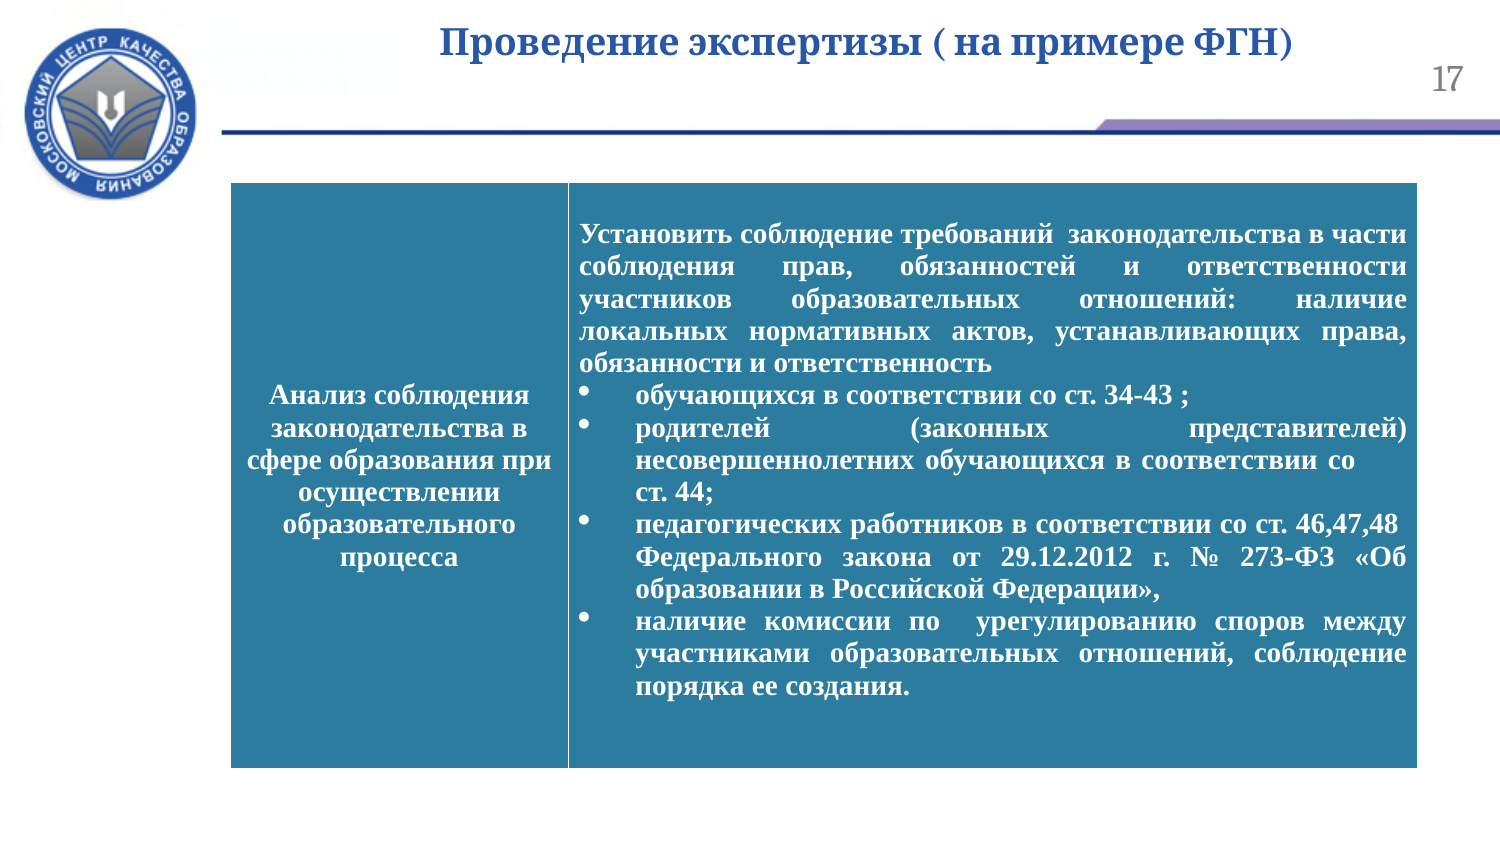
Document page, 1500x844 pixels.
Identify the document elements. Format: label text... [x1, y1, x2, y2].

table_header Установить соблюдение требований законодательства в части соблюдения прав, обязанностей и ответственности участников образовательных отношений: наличие локальных нормативных актов, устанавливающих права, обязанности и ответственность обучающихся в соответствии со ст. 34-43 ; родителей (законных представителей) несовершеннолетних обучающихся в соответствии со ст. 44; педагогических работников в соответствии со ст. 46,47,48 Федерального закона от 29.12.2012 г. № 273-ФЗ «Об образовании в Российской Федерации», наличие комиссии по урегулированию споров между участниками образовательных отношений, соблюдение порядка ее создания. [569, 183, 1417, 768]
slide_number 17 [1417, 46, 1500, 92]
picture [0, 0, 1500, 844]
title Проведение экспертизы ( на примере ФГН) [392, 20, 1342, 115]
table_header Анализ соблюдения законодательства в сфере образования при осуществлении образовательного процесса [231, 183, 568, 768]
